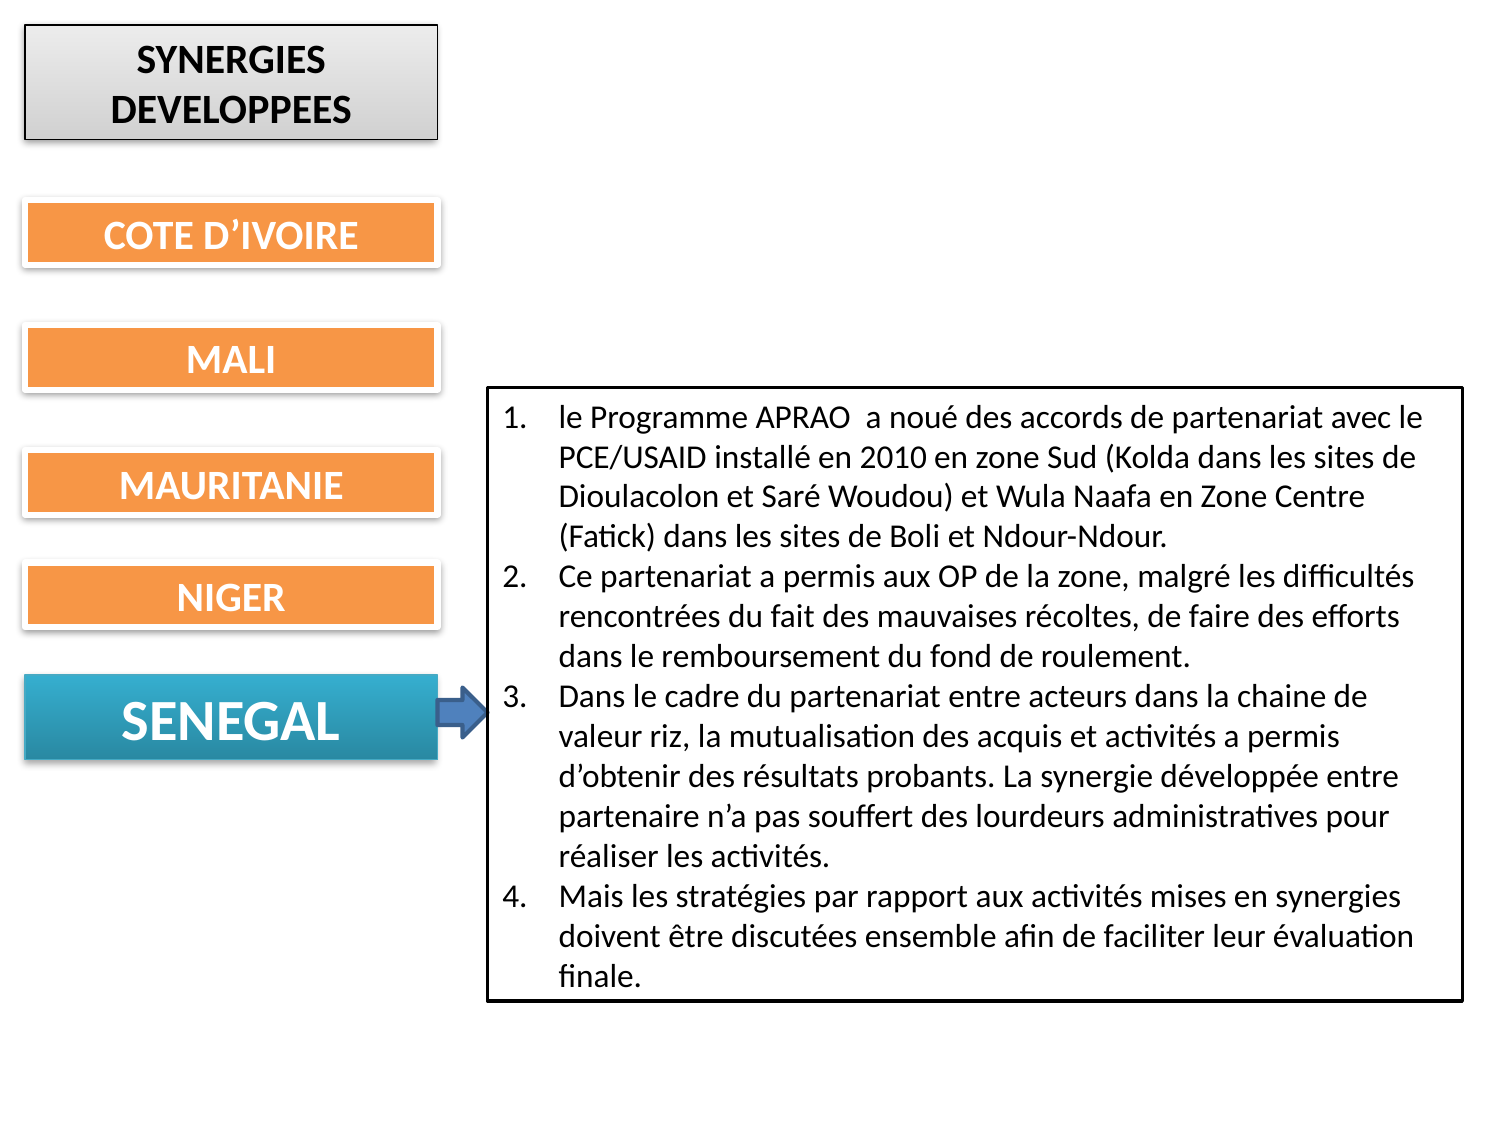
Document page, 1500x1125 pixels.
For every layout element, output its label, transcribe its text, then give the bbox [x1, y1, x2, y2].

text_box SENEGAL [24, 674, 438, 760]
text_box SYNERGIES DEVELOPPEES [24, 24, 438, 140]
text_box le Programme APRAO a noué des accords de partenariat avec le PCE/USAID installé en 2010 en zone Sud (Kolda dans les sites de Dioulacolon et Saré Woudou) et Wula Naafa en Zone Centre (Fatick) dans les sites de Boli et Ndour-Ndour. Ce partenariat a permis aux OP de la zone, malgré les difficultés rencontrées du fait des mauvaises récoltes, de faire des efforts dans le remboursement du fond de roulement. Dans le cadre du partenariat entre acteurs dans la chaine de valeur riz, la mutualisation des acquis et activités a permis d’obtenir des résultats probants. La synergie développée entre partenaire n’a pas souffert des lourdeurs administratives pour réaliser les activités. Mais les stratégies par rapport aux activités mises en synergies doivent être discutées ensemble afin de faciliter leur évaluation finale. [487, 387, 1463, 1001]
text_box MALI [22, 322, 441, 393]
text_box COTE D’IVOIRE [22, 197, 441, 268]
text_box [435, 685, 487, 740]
text_box NIGER [22, 559, 441, 630]
text_box MAURITANIE [22, 447, 441, 518]
